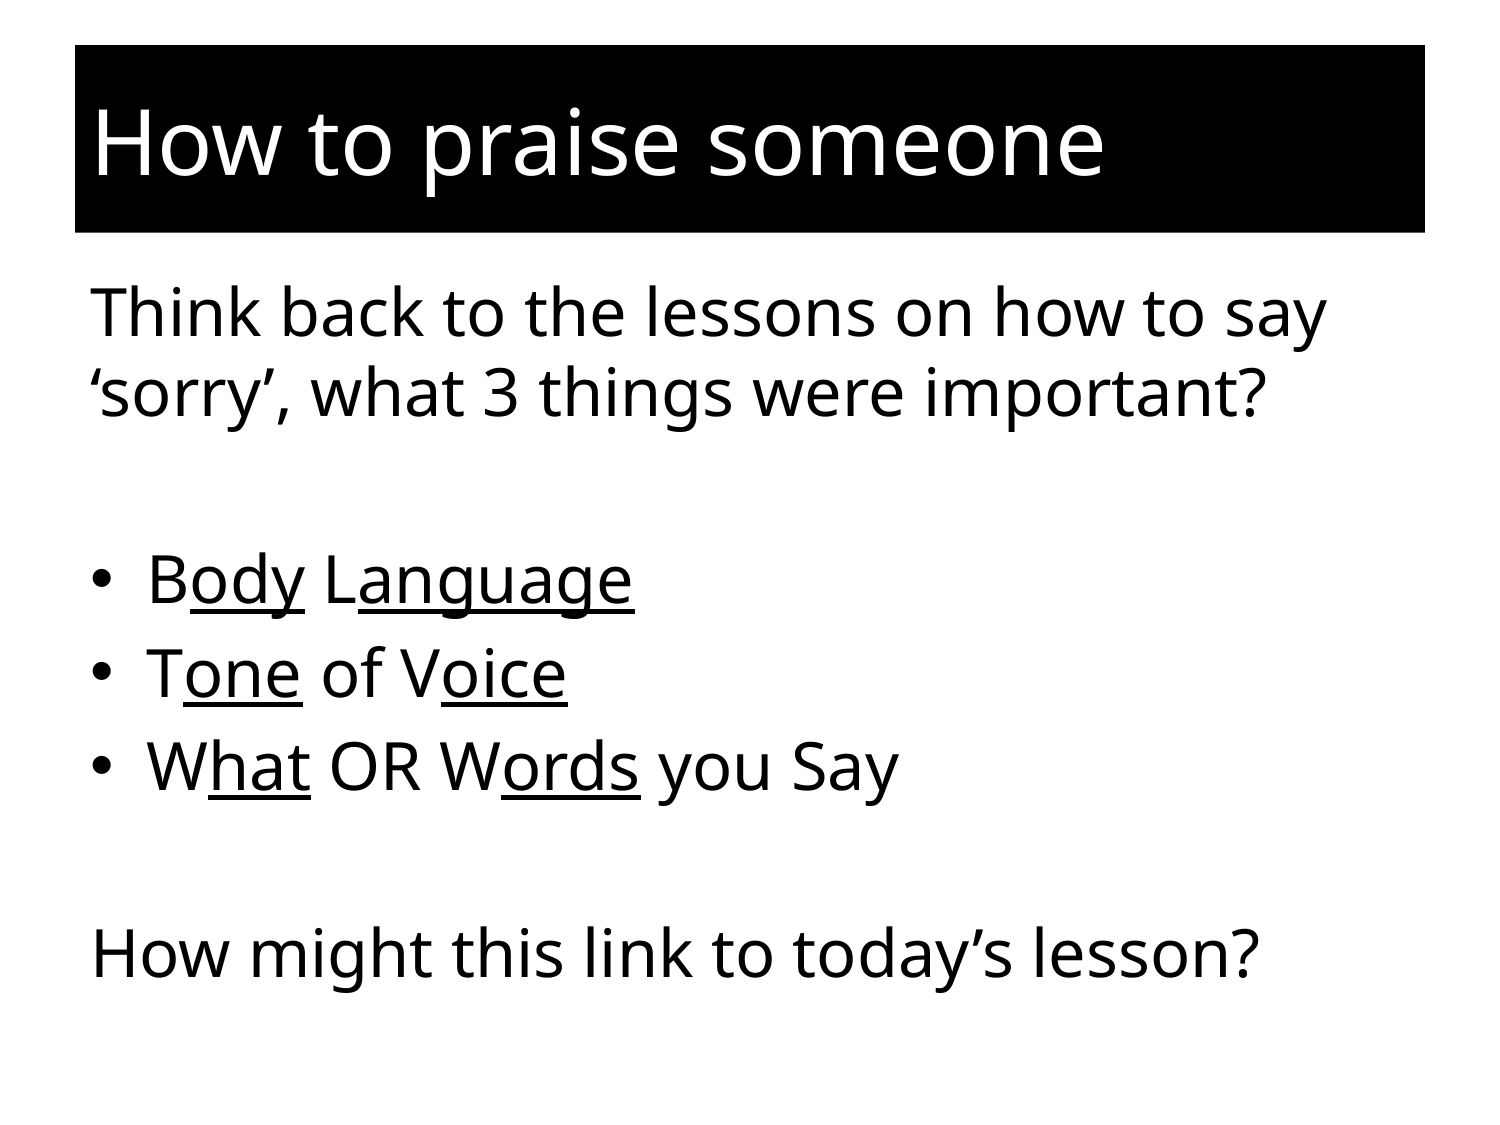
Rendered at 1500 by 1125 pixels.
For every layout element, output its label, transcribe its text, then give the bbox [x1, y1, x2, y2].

title How to praise someone [75, 45, 1425, 233]
list Think back to the lessons on how to say ‘sorry’, what 3 things were important? Body Language Tone of Voice What OR Words you Say How might this link to today’s lesson? [75, 262, 1425, 1005]
